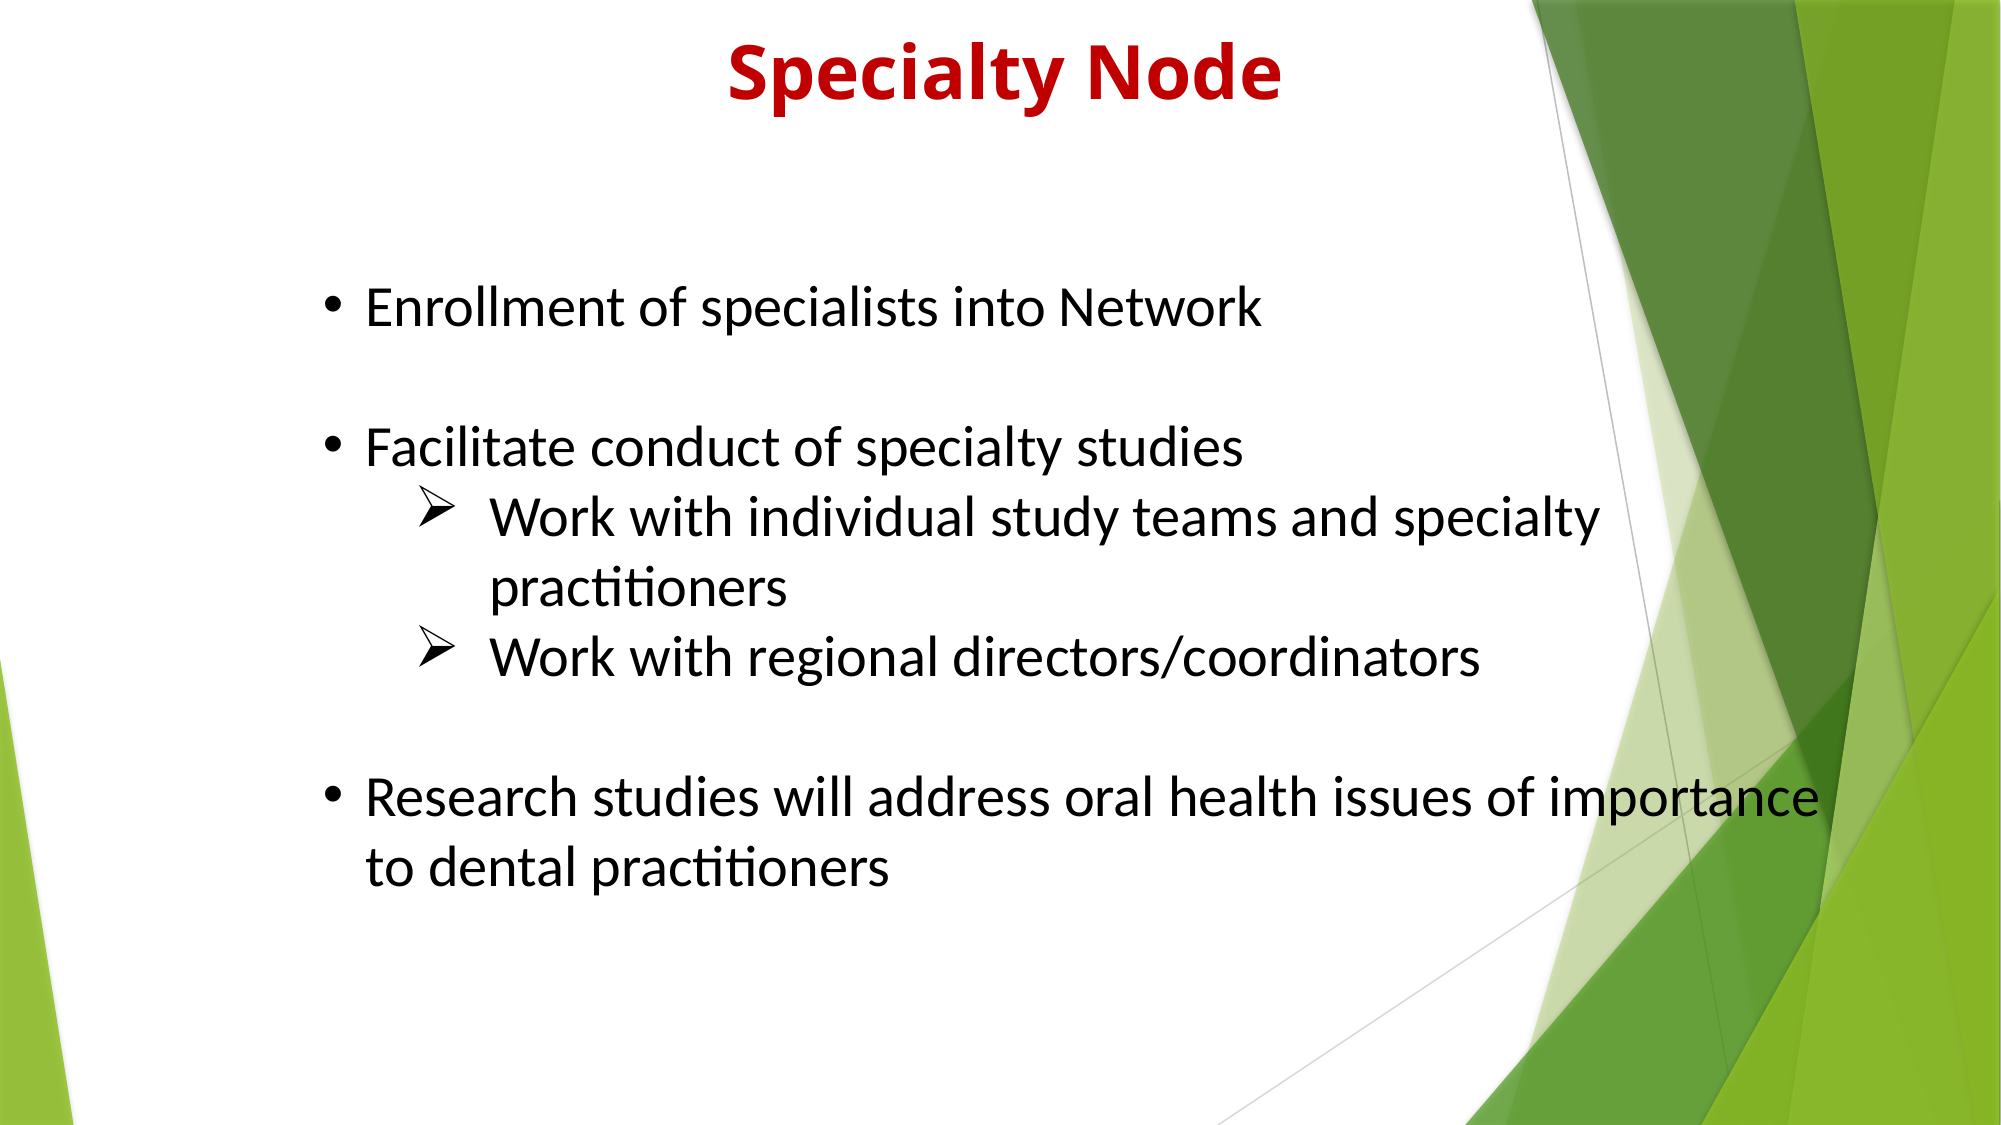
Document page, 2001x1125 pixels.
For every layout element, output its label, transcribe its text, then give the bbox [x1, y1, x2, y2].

title Specialty Node [142, 17, 1868, 235]
text_box Enrollment of specialists into Network Facilitate conduct of specialty studies Work with individual study teams and specialty practitioners Work with regional directors/coordinators Research studies will address oral health issues of importance to dental practitioners [308, 260, 1838, 906]
